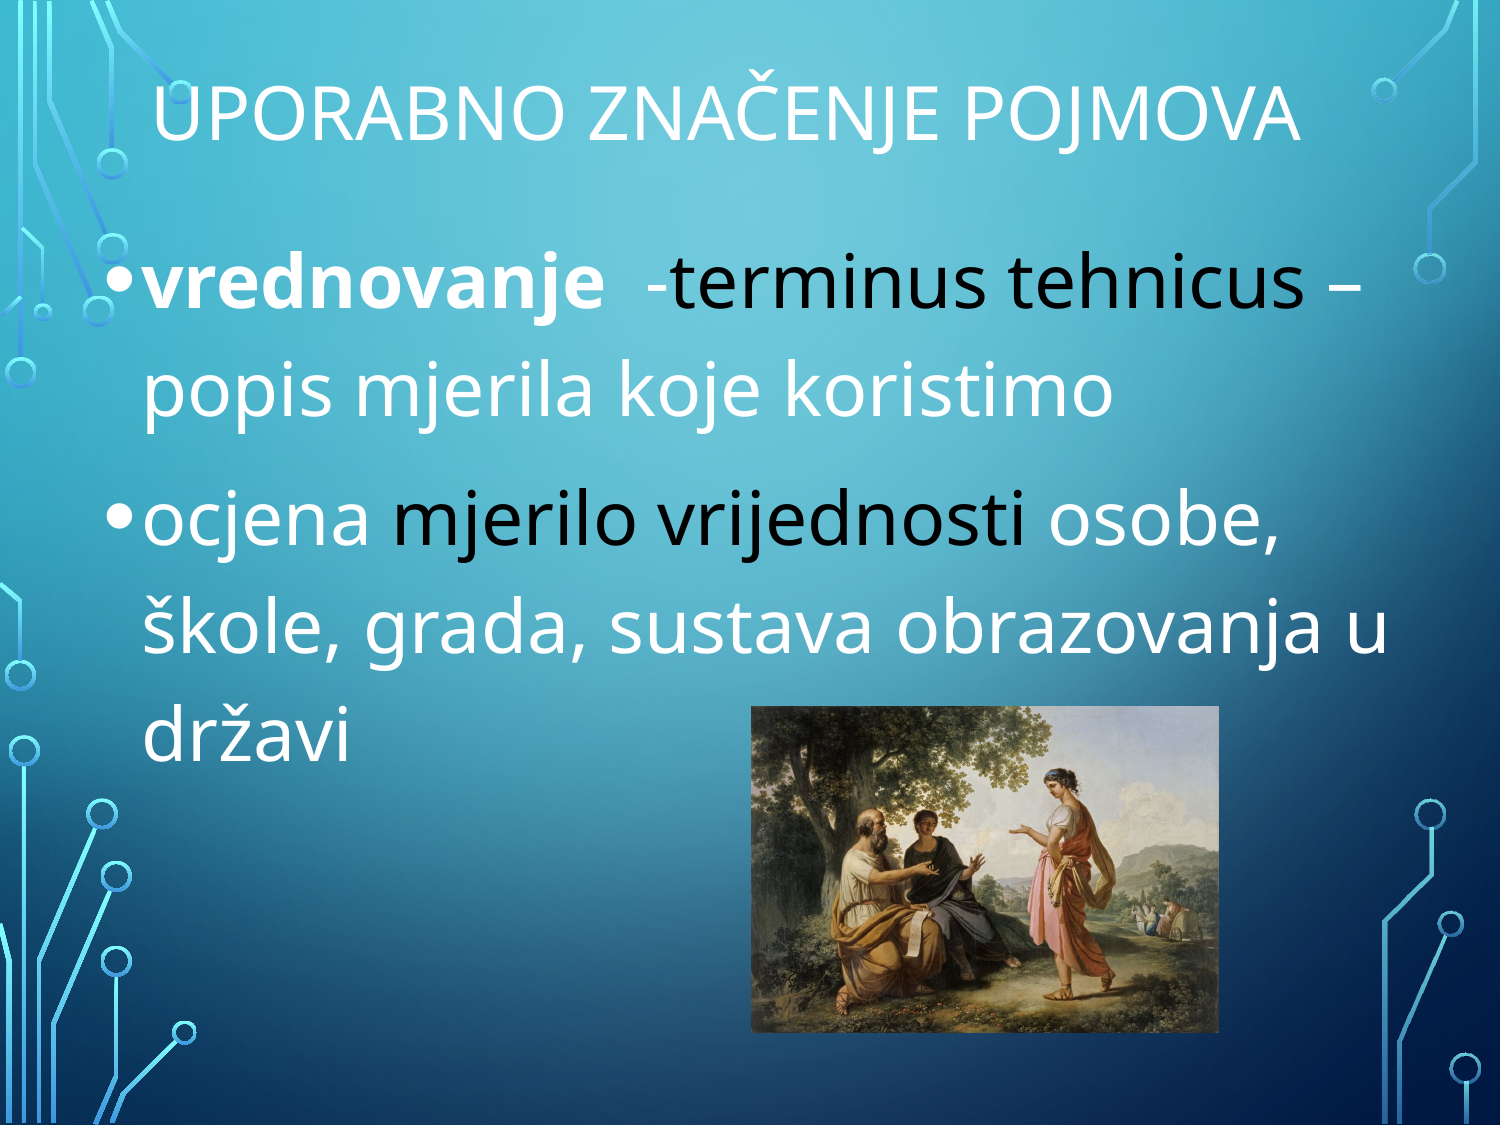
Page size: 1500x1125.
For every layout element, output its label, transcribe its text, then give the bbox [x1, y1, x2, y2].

title Uporabno Značenje pojmova [135, 56, 1442, 175]
list vrednovanje -terminus tehnicus – popis mjerila koje koristimo ocjena mjerilo vrijednosti osobe, škole, grada, sustava obrazovanja u državi [88, 208, 1442, 1000]
picture [751, 706, 1219, 1033]
